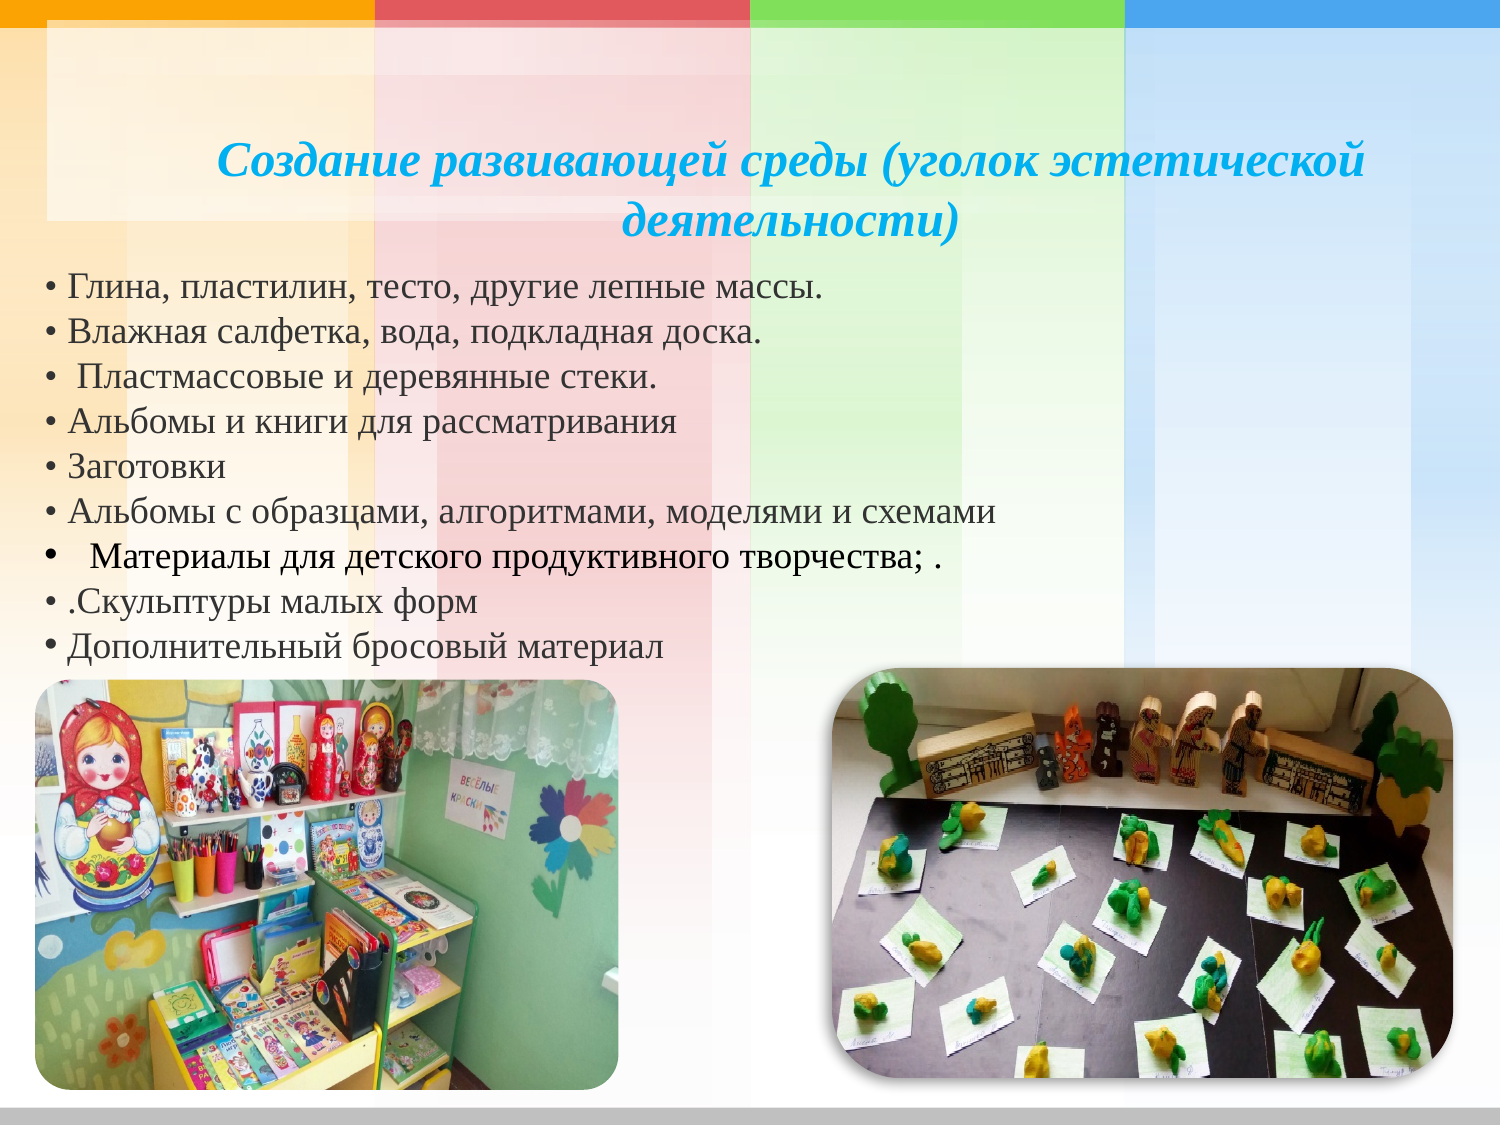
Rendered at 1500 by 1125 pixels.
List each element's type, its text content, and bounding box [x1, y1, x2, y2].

picture [831, 667, 1454, 1079]
text_box • Глина, пластилин, тесто, другие лепные массы. • Влажная салфетка, вода, подкладная доска. • Пластмассовые и деревянные стеки. • Альбомы и книги для рассматривания • Заготовки • Альбомы с образцами, алгоритмами, моделями и схемами Материалы для детского продуктивного творчества; . • .Скульптуры малых форм Дополнительный бросовый материал [29, 314, 1331, 718]
text_box Создание развивающей среды (уголок эстетической деятельности) [29, 0, 1500, 314]
picture [34, 679, 619, 1091]
